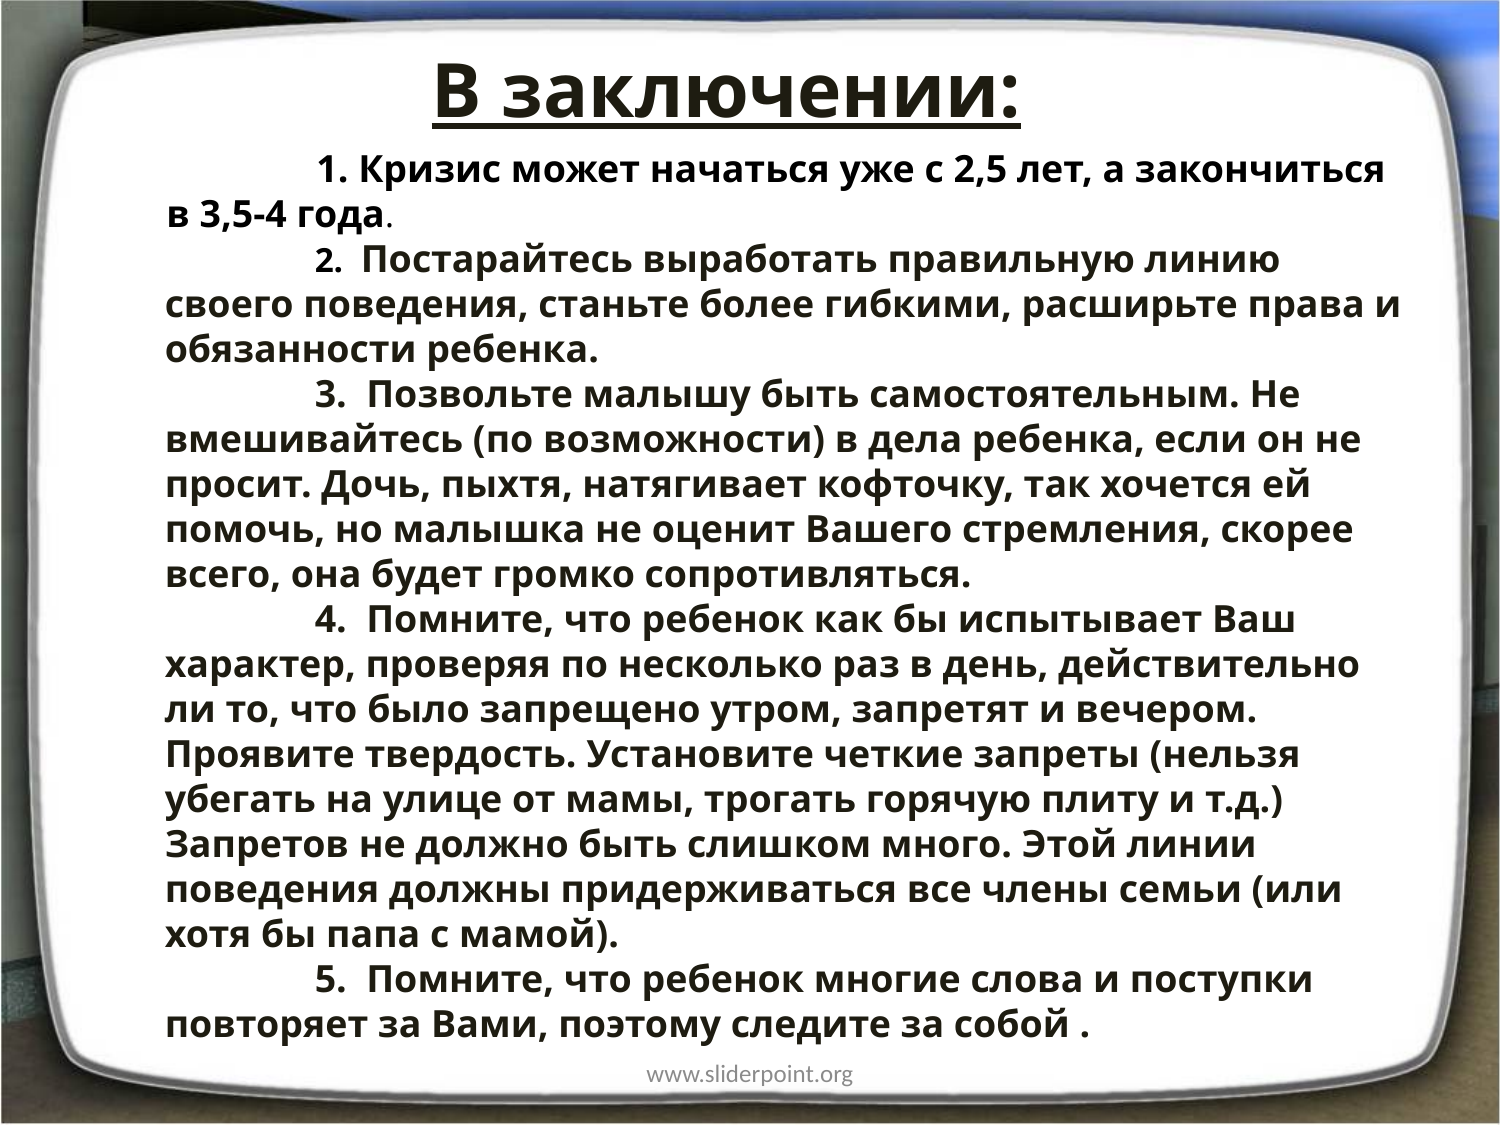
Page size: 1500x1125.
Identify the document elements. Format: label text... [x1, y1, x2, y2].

text_box В заключении: [348, 35, 1105, 137]
picture [0, 0, 1500, 1125]
text_box 1. Кризис может начаться уже с 2,5 лет, а закончиться в 3,5-4 года. 2. Постарайтесь выработать правильную линию своего поведения, станьте более гибкими, расширьте права и обязанности ребенка. 3. Позвольте малышу быть самостоятельным. Не вмешивайтесь (по возможности) в дела ребенка, если он не просит. Дочь, пыхтя, натягивает кофточку, так хочется ей помочь, но малышка не оценит Вашего стремления, скорее всего, она будет громко сопротивляться. 4. Помните, что ребенок как бы испытывает Ваш характер, проверяя по несколько раз в день, действительно ли то, что было запрещено утром, запретят и вечером. Проявите твердость. Установите четкие запреты (нельзя убегать на улице от мамы, трогать горячую плиту и т.д.) Запретов не должно быть слишком много. Этой линии поведения должны придерживаться все члены семьи (или хотя бы папа с мамой). 5. Помните, что ребенок многие слова и поступки повторяет за Вами, поэтому следите за собой . [93, 137, 1424, 1102]
footer www.sliderpoint.org [512, 1042, 988, 1103]
